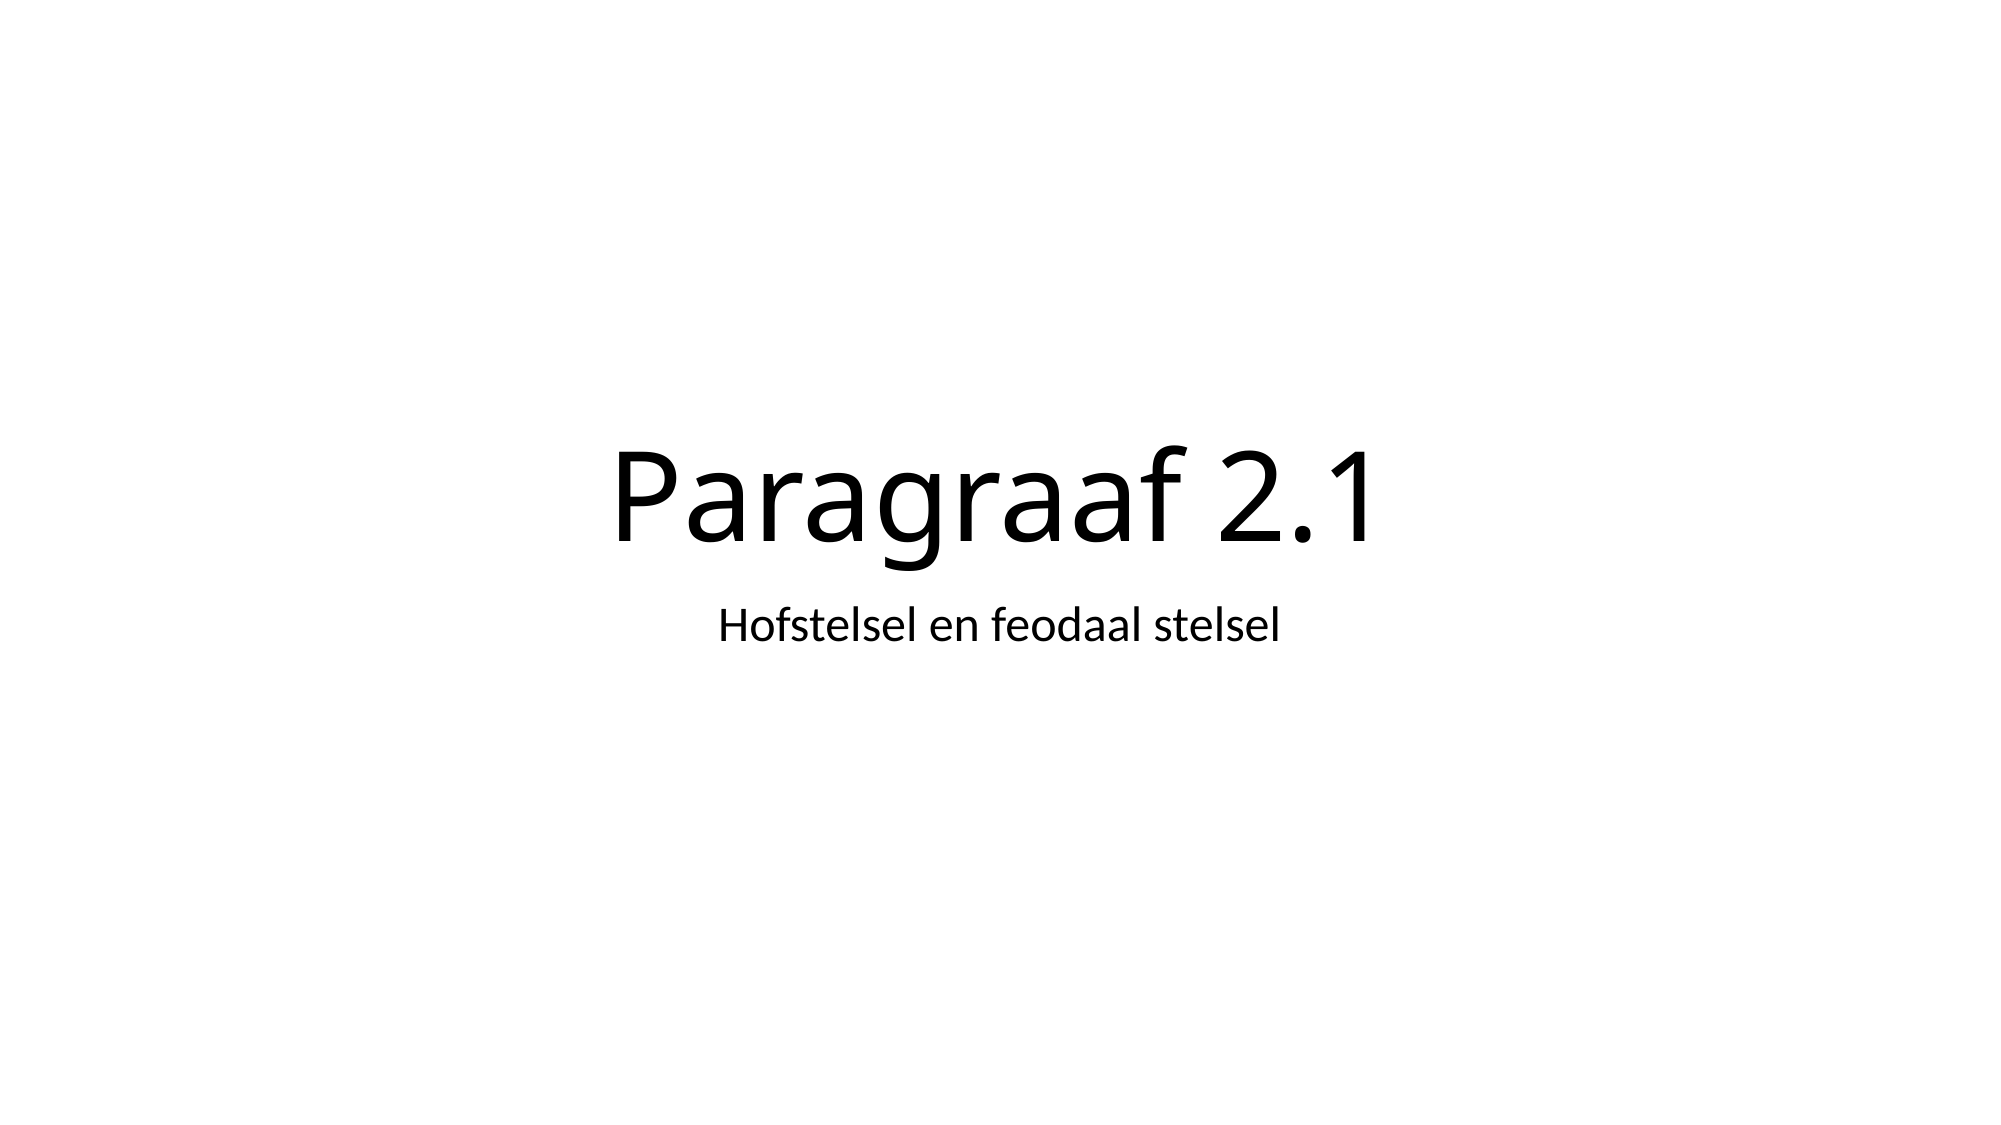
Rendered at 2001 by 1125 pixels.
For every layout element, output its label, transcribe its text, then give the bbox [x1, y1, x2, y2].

subtitle Hofstelsel en feodaal stelsel [249, 590, 1750, 863]
title Paragraaf 2.1 [249, 184, 1750, 576]
